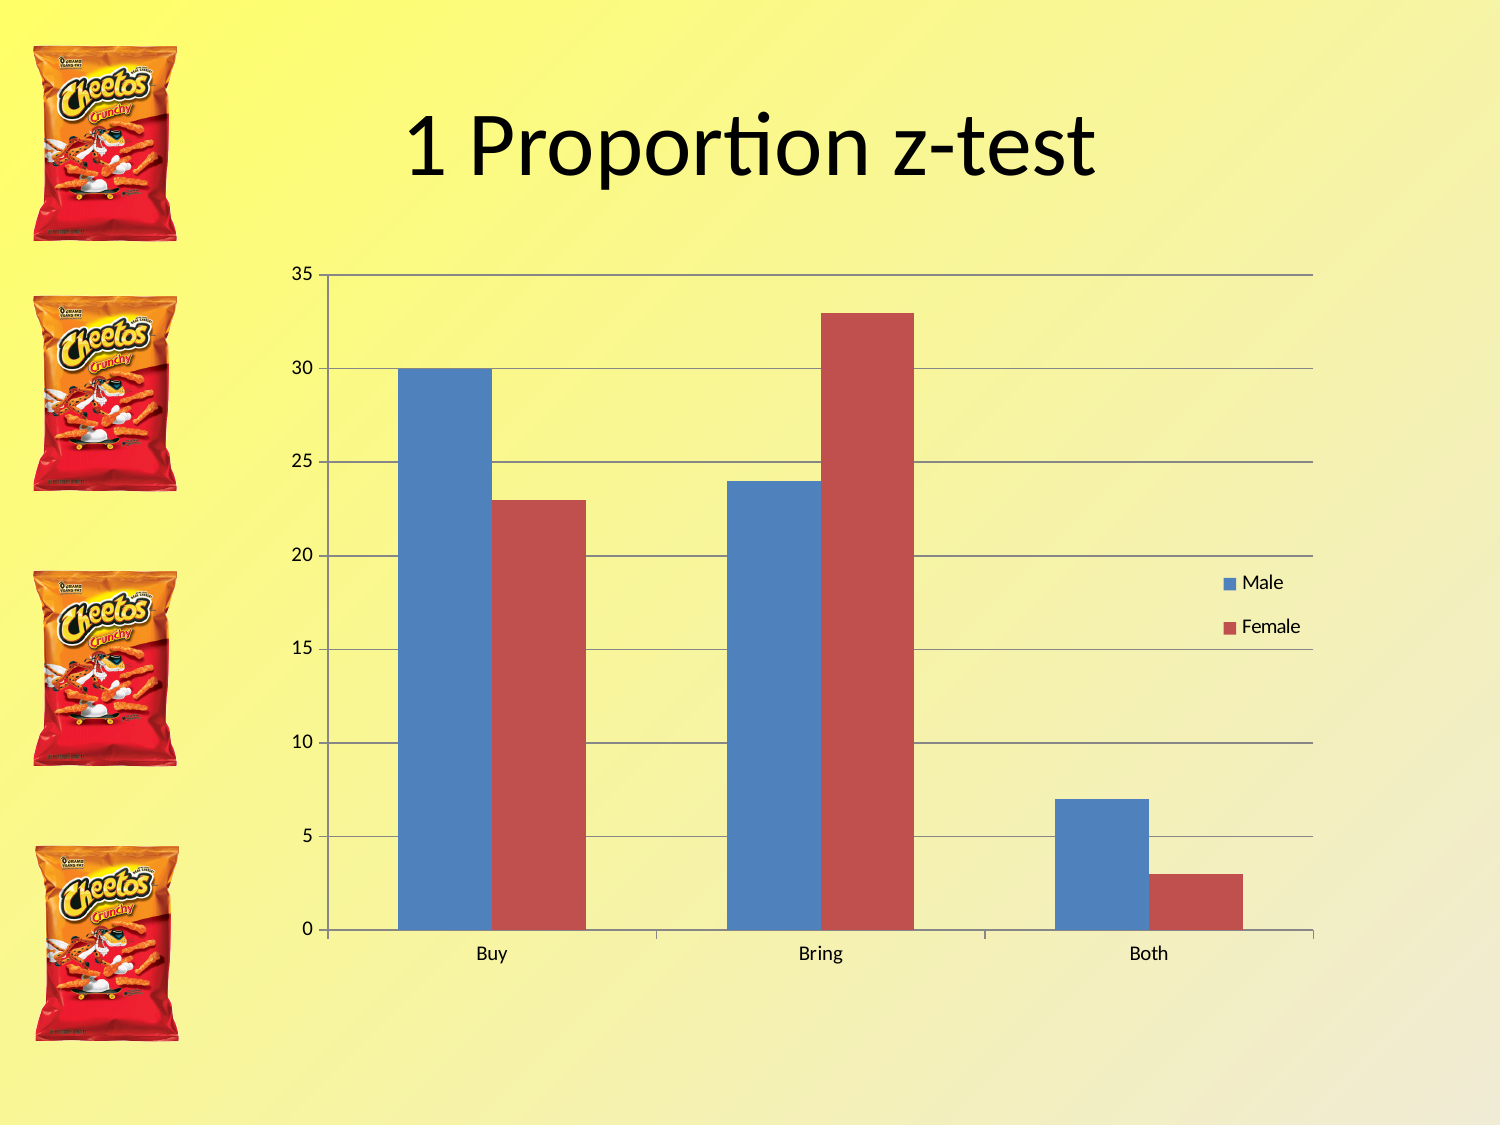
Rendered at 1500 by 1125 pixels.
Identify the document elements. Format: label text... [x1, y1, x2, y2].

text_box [22, 37, 191, 1051]
chart [274, 262, 1376, 988]
title 1 Proportion z-test [196, 45, 1425, 233]
